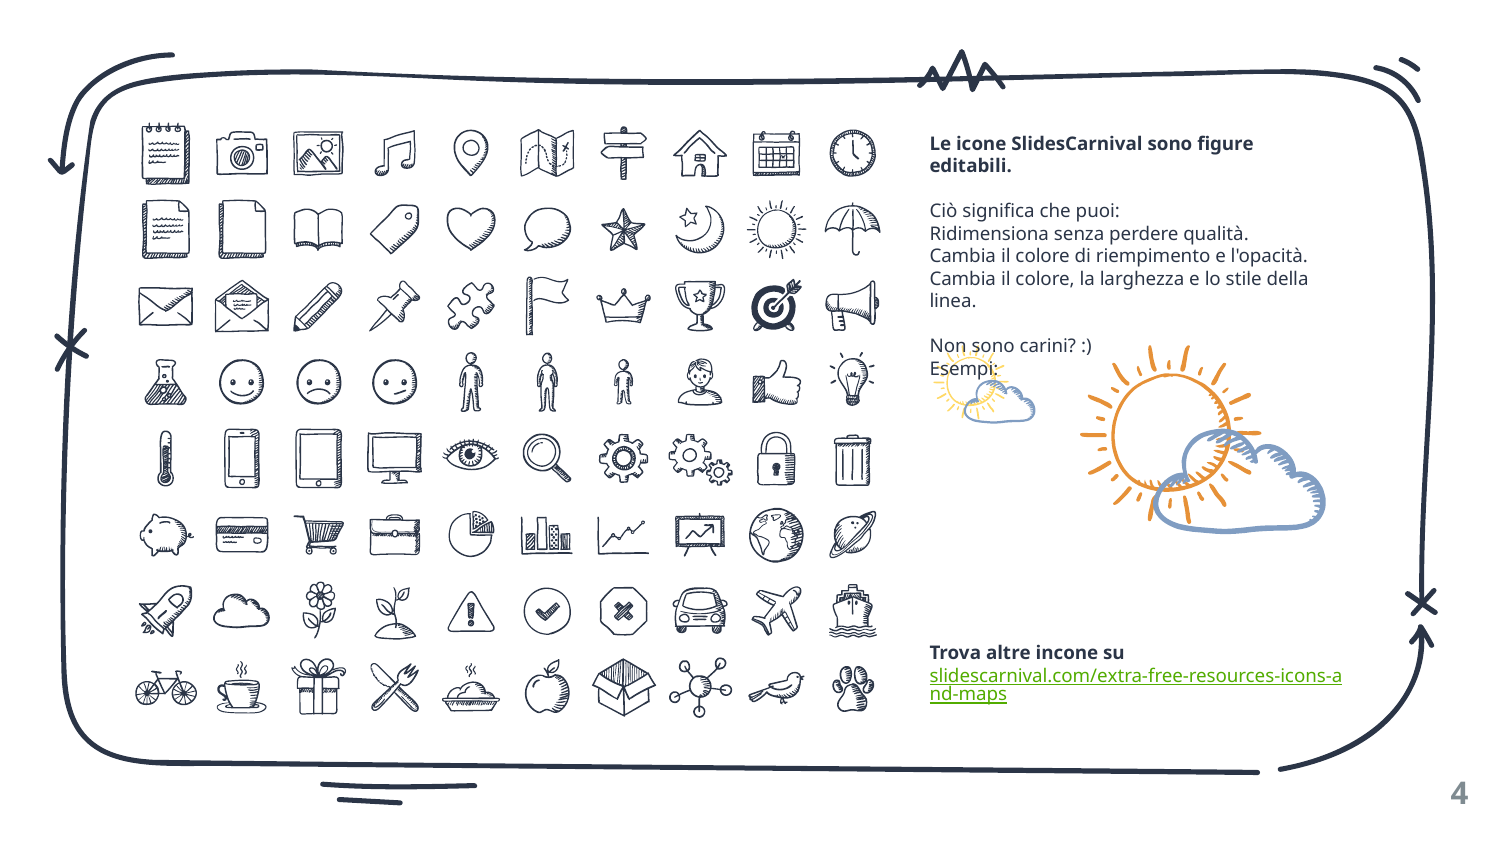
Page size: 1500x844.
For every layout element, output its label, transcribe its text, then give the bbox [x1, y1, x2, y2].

text_box [1168, 498, 1172, 509]
text_box [216, 679, 267, 714]
text_box [1113, 486, 1132, 505]
text_box [293, 208, 343, 251]
text_box [293, 282, 343, 332]
text_box [295, 428, 343, 489]
text_box [936, 382, 967, 412]
text_box [524, 659, 570, 714]
text_box [214, 279, 270, 333]
text_box [963, 382, 1036, 424]
text_box [752, 359, 802, 406]
text_box [448, 510, 495, 558]
text_box [374, 130, 416, 177]
text_box [837, 358, 875, 407]
text_box [825, 280, 880, 331]
text_box [369, 204, 420, 255]
text_box [523, 207, 572, 252]
text_box [446, 207, 496, 251]
text_box [1111, 382, 1158, 491]
text_box [751, 278, 802, 332]
text_box [141, 122, 191, 185]
text_box [459, 352, 484, 412]
text_box [591, 658, 657, 717]
text_box [749, 200, 804, 260]
text_box [1209, 483, 1227, 507]
text_box [224, 428, 260, 489]
text_box [1088, 460, 1112, 475]
text_box [296, 359, 342, 405]
text_box [218, 199, 267, 259]
text_box [369, 514, 421, 556]
text_box [453, 129, 489, 177]
text_box [293, 515, 344, 555]
text_box [1136, 492, 1143, 502]
text_box [1110, 474, 1119, 482]
text_box [600, 126, 647, 180]
text_box [442, 681, 501, 712]
text_box [291, 658, 347, 715]
text_box [1233, 416, 1244, 421]
text_box [302, 581, 336, 639]
text_box [367, 432, 422, 484]
text_box [219, 359, 265, 405]
text_box [1238, 430, 1262, 436]
text_box [370, 663, 419, 712]
text_box [677, 358, 723, 406]
text_box [749, 507, 804, 563]
text_box [520, 129, 575, 177]
text_box [675, 512, 725, 557]
text_box [213, 593, 270, 629]
text_box [1228, 460, 1252, 475]
text_box [465, 663, 476, 678]
text_box [1097, 447, 1108, 452]
text_box [1096, 416, 1106, 422]
text_box [522, 433, 572, 483]
text_box [1147, 495, 1154, 522]
text_box [673, 129, 727, 177]
text_box [216, 131, 268, 176]
slide_number 4 [1378, 769, 1469, 820]
text_box [672, 587, 728, 634]
text_box [833, 434, 872, 486]
text_box [668, 433, 733, 486]
text_box [215, 516, 269, 553]
text_box [1153, 428, 1326, 535]
text_box [756, 431, 796, 486]
text_box [157, 430, 174, 487]
text_box [669, 657, 733, 718]
text_box [748, 671, 805, 705]
text_box [1193, 382, 1231, 429]
text_box [135, 670, 197, 706]
text_box [1163, 444, 1231, 492]
text_box [138, 585, 193, 638]
text_box [1087, 394, 1113, 409]
text_box [968, 386, 1005, 413]
text_box [369, 280, 421, 332]
text_box [1197, 491, 1205, 501]
list Trova altre incone su slidescarnival.com/extra-free-resources-icons-and-maps [929, 640, 1350, 734]
text_box [829, 129, 876, 177]
list Le icone SlidesCarnival sono figure editabili. Ciò significa che puoi: Ridimensiona senza perdere qualità. Cambia il colore di riempimento e l'opacità. Cambia il colore, la larghezza e lo stile della linea. Non sono carini? :) Esempi: [929, 131, 1330, 382]
text_box [1229, 392, 1252, 405]
text_box [144, 359, 187, 406]
text_box [1183, 495, 1192, 524]
text_box [139, 513, 194, 557]
text_box [832, 666, 875, 712]
text_box [601, 208, 646, 251]
text_box [525, 276, 570, 336]
text_box [751, 586, 802, 636]
text_box [1080, 432, 1107, 438]
text_box [597, 516, 649, 555]
text_box [598, 433, 649, 483]
text_box [447, 591, 495, 633]
text_box [142, 199, 190, 259]
text_box [599, 586, 648, 636]
text_box [613, 359, 634, 405]
text_box [675, 205, 725, 254]
text_box [752, 130, 801, 177]
text_box [824, 202, 881, 256]
text_box [235, 661, 243, 678]
text_box [520, 516, 573, 555]
text_box [829, 510, 877, 559]
text_box [976, 407, 980, 420]
text_box [138, 287, 193, 326]
text_box [675, 280, 726, 332]
text_box [442, 438, 499, 471]
text_box [523, 587, 571, 635]
text_box [596, 288, 651, 324]
text_box [829, 584, 877, 638]
text_box [447, 282, 495, 330]
text_box [374, 587, 417, 640]
text_box [372, 359, 418, 405]
text_box [293, 131, 344, 176]
text_box [536, 352, 558, 412]
